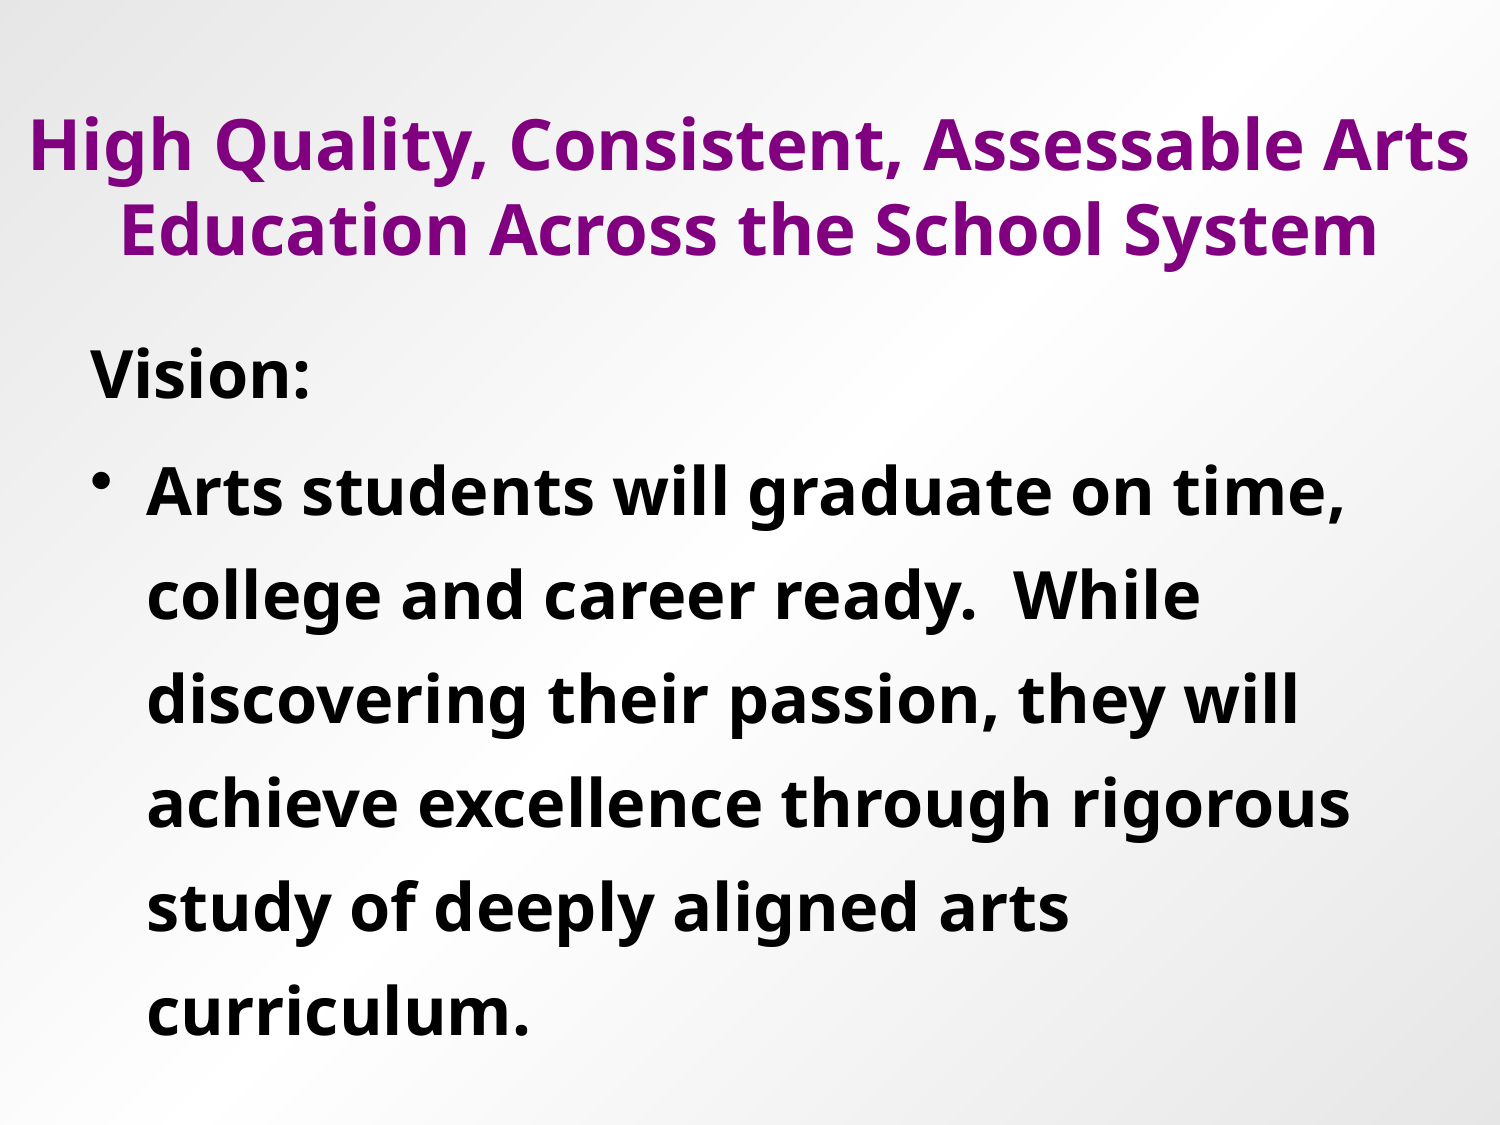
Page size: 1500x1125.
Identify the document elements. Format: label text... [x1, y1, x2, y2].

title High Quality, Consistent, Assessable Arts Education Across the School System [0, 44, 1500, 326]
list Vision: Arts students will graduate on time, college and career ready. While discovering their passion, they will achieve excellence through rigorous study of deeply aligned arts curriculum. [74, 299, 1426, 1043]
